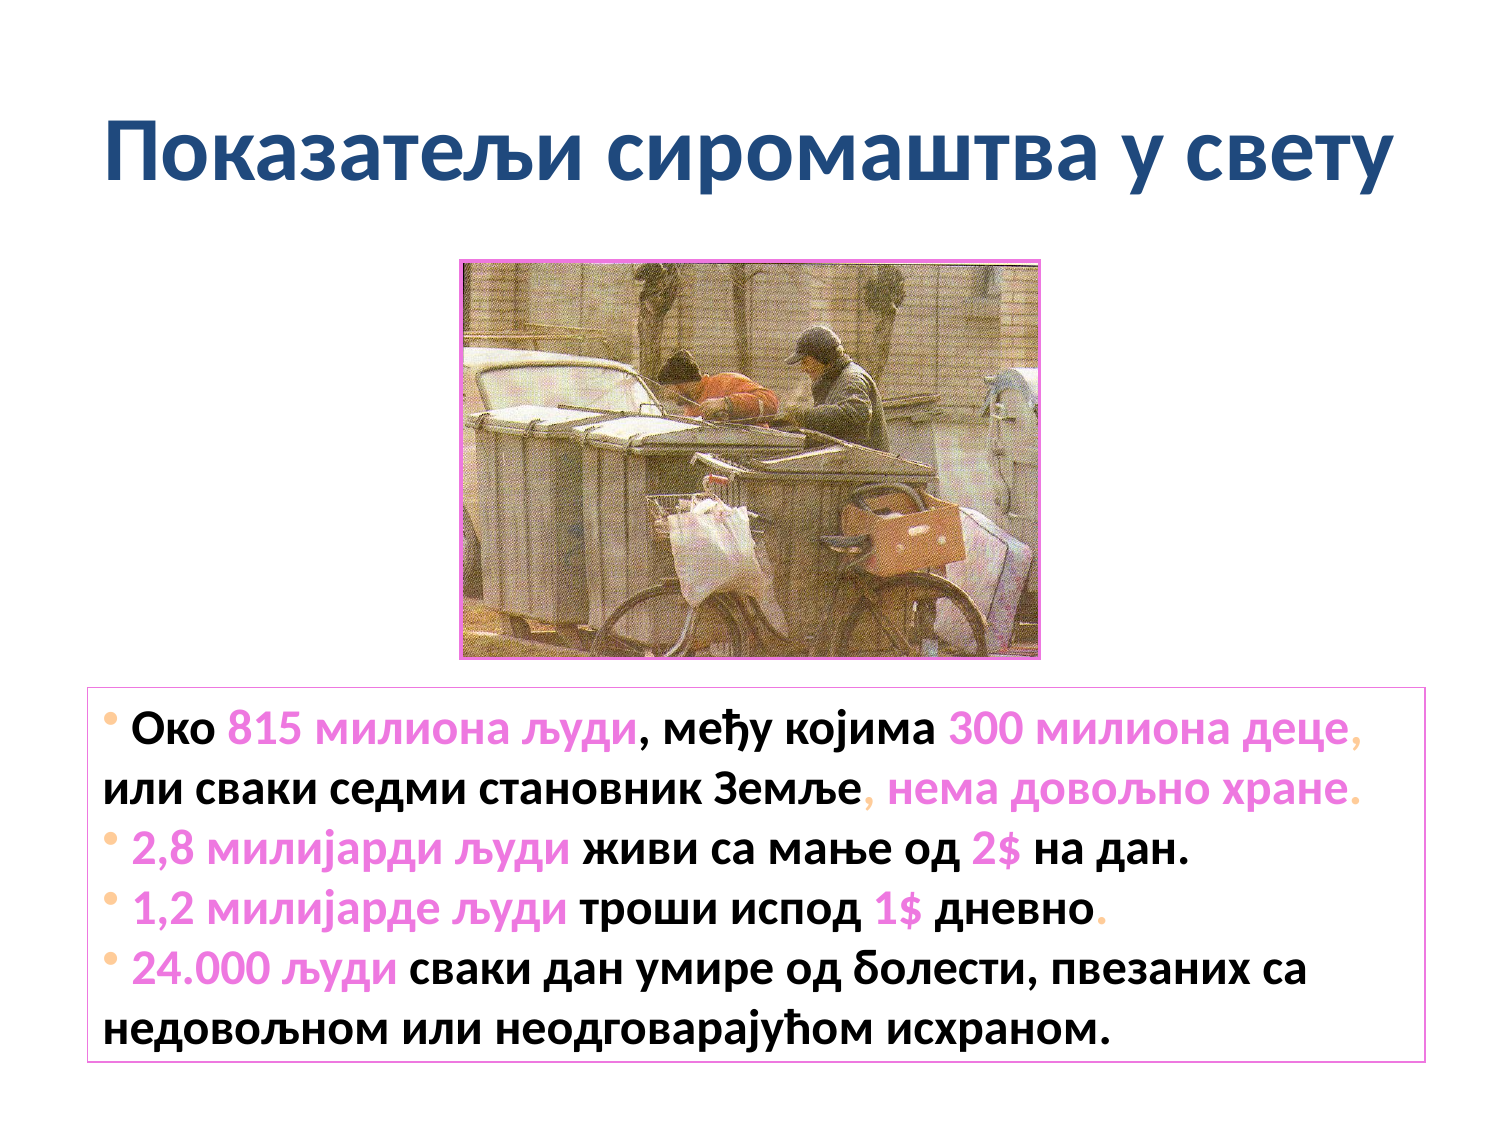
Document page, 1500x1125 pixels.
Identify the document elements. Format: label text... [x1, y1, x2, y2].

picture [462, 262, 1038, 657]
text_box Око 815 милиона људи, међу којима 300 милиона деце, или сваки седми становник Земље, нема довољно хране. 2,8 милијарди људи живи са мање од 2$ на дан. 1,2 милијарде људи троши испод 1$ дневно. 24.000 људи сваки дан умире од болести, пвезаних са недовољном или неодговарајућом исхраном. [87, 687, 1425, 1062]
text_box Показатељи сиромаштва у свету [74, 50, 1425, 238]
